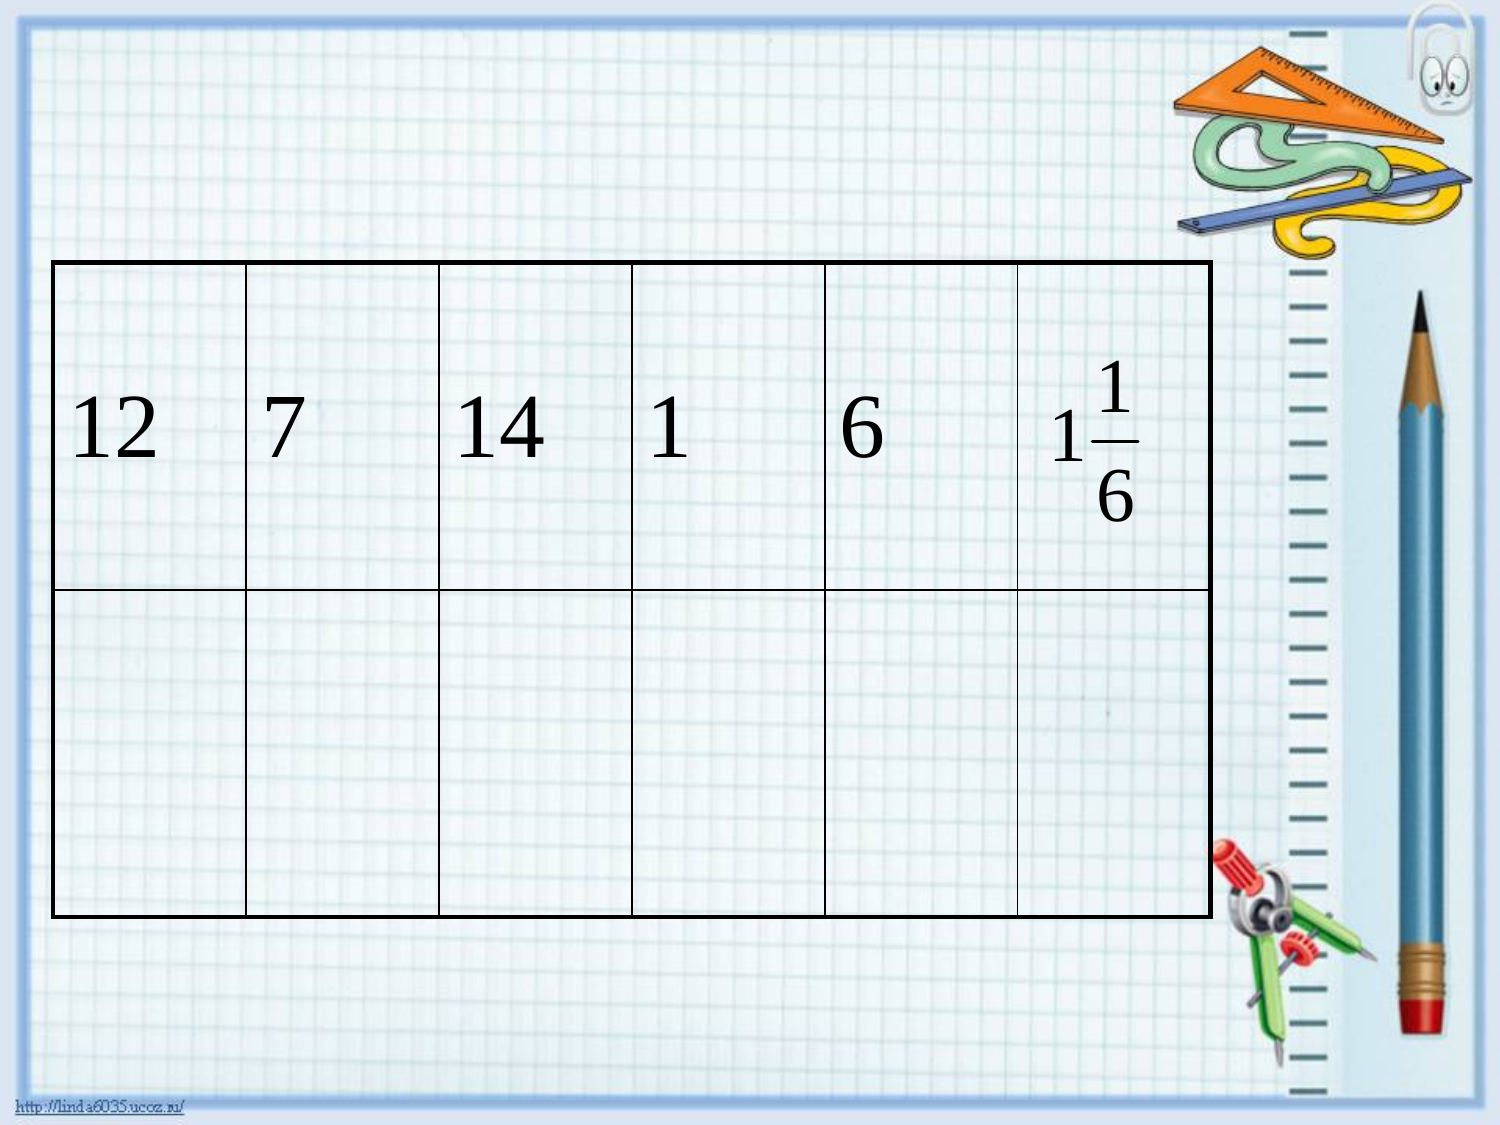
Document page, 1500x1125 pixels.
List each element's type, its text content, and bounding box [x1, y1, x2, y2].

table_header 12 [55, 265, 245, 589]
table_cell [826, 591, 1017, 915]
table_cell [1018, 591, 1208, 915]
table_header [1018, 265, 1208, 589]
table_header 6 [826, 265, 1017, 589]
table_header 7 [247, 265, 438, 589]
picture [0, 0, 1500, 1125]
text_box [1045, 337, 1156, 539]
table_cell [247, 591, 438, 915]
table_cell [633, 591, 824, 915]
table_header 1 [633, 265, 824, 589]
table_cell [55, 591, 245, 915]
table_header 14 [440, 265, 631, 589]
table_cell [440, 591, 631, 915]
